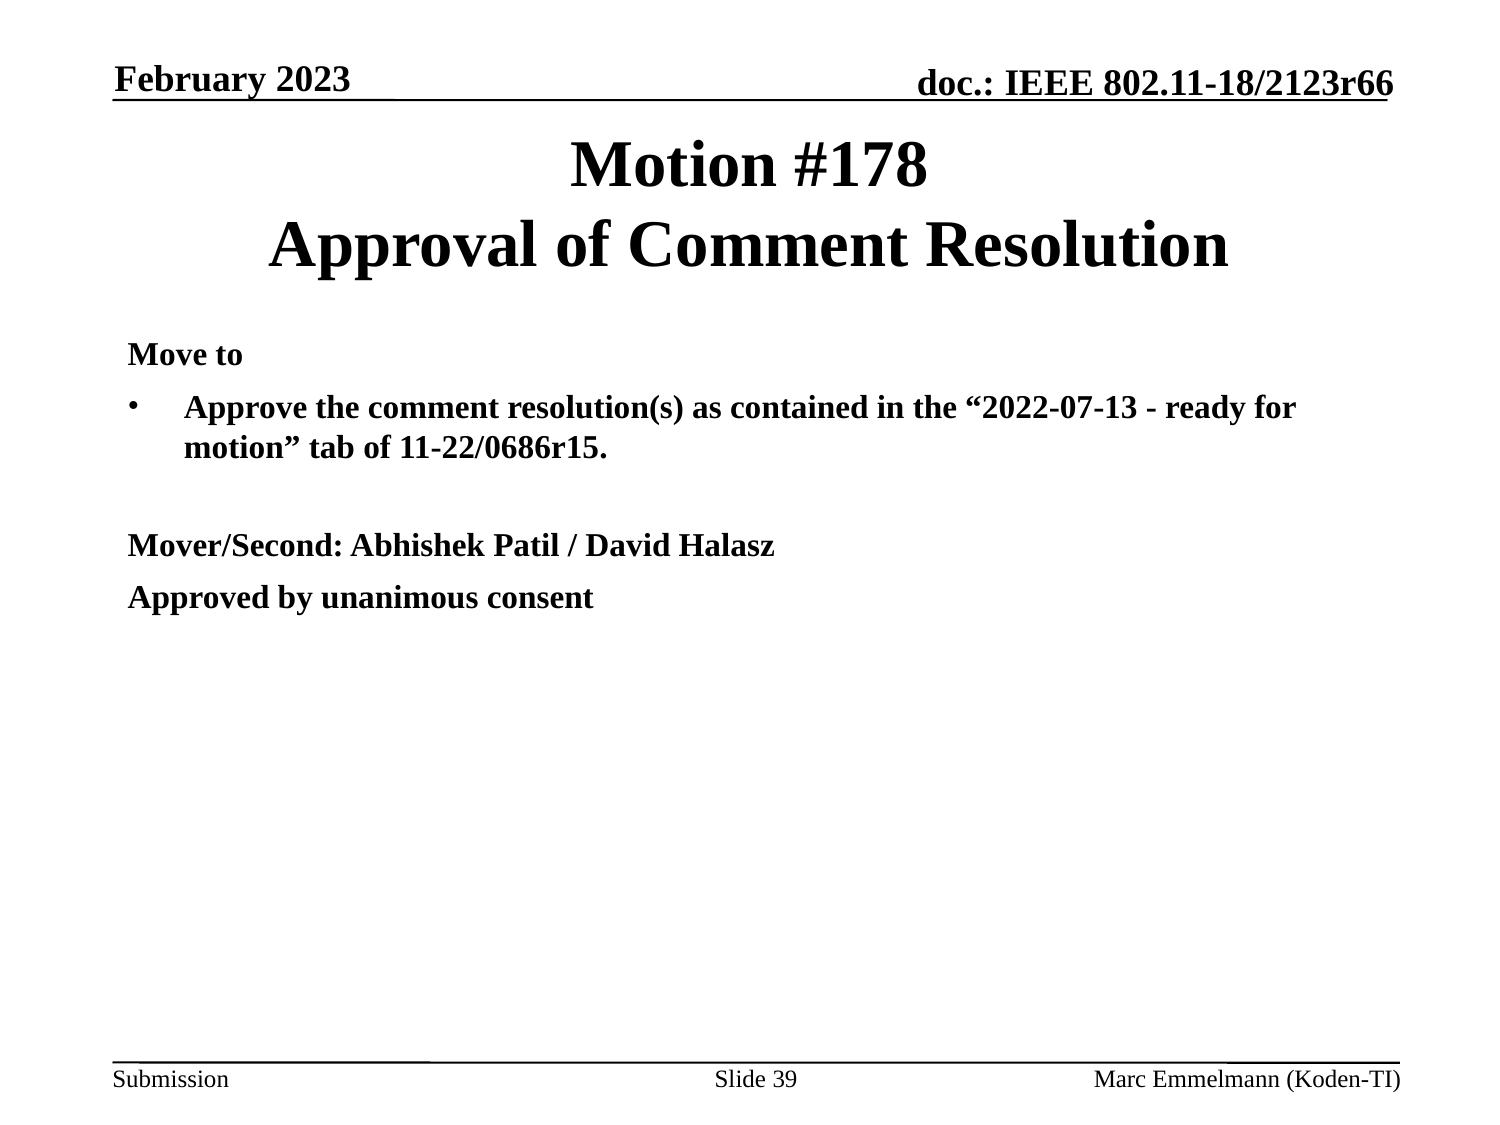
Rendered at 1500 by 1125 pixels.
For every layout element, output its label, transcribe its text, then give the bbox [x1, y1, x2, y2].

slide_number Slide 39 [712, 1061, 800, 1123]
footer Marc Emmelmann (Koden-TI) [878, 1061, 1402, 1093]
title Motion #178 Approval of Comment Resolution [112, 112, 1388, 288]
list Move to Approve the comment resolution(s) as contained in the “2022-07-13 - ready for motion” tab of 11-22/0686r15. Mover/Second: Abhishek Patil / David Halasz Approved by unanimous consent [112, 324, 1388, 1000]
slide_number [114, 54, 423, 100]
